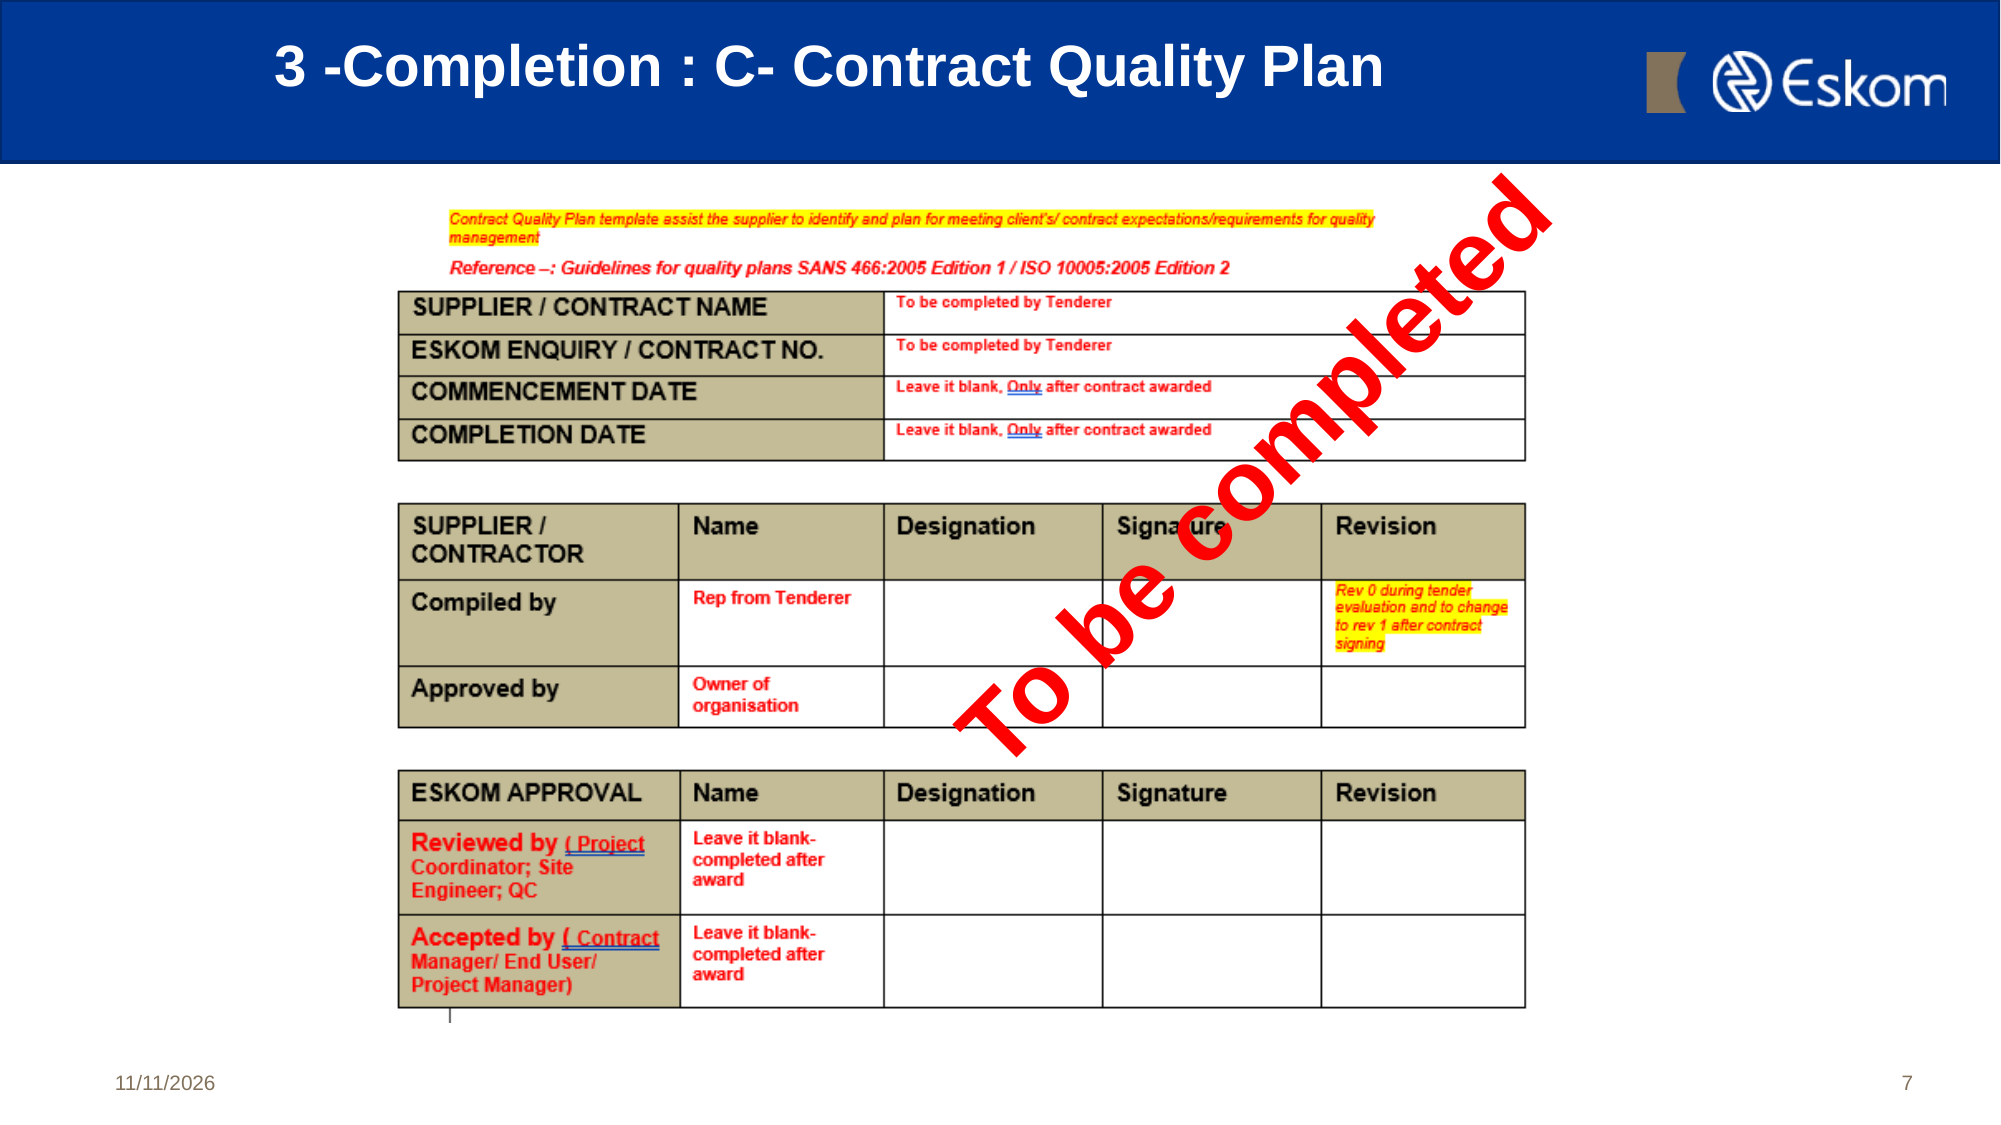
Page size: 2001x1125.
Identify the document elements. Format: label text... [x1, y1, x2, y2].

text_box To be completed [1429, 19, 1701, 249]
title 3 -Completion : C- Contract Quality Plan …. [259, 19, 1464, 161]
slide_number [99, 1058, 481, 1103]
picture [384, 196, 1561, 1023]
slide_number 7 [1567, 1058, 1929, 1103]
